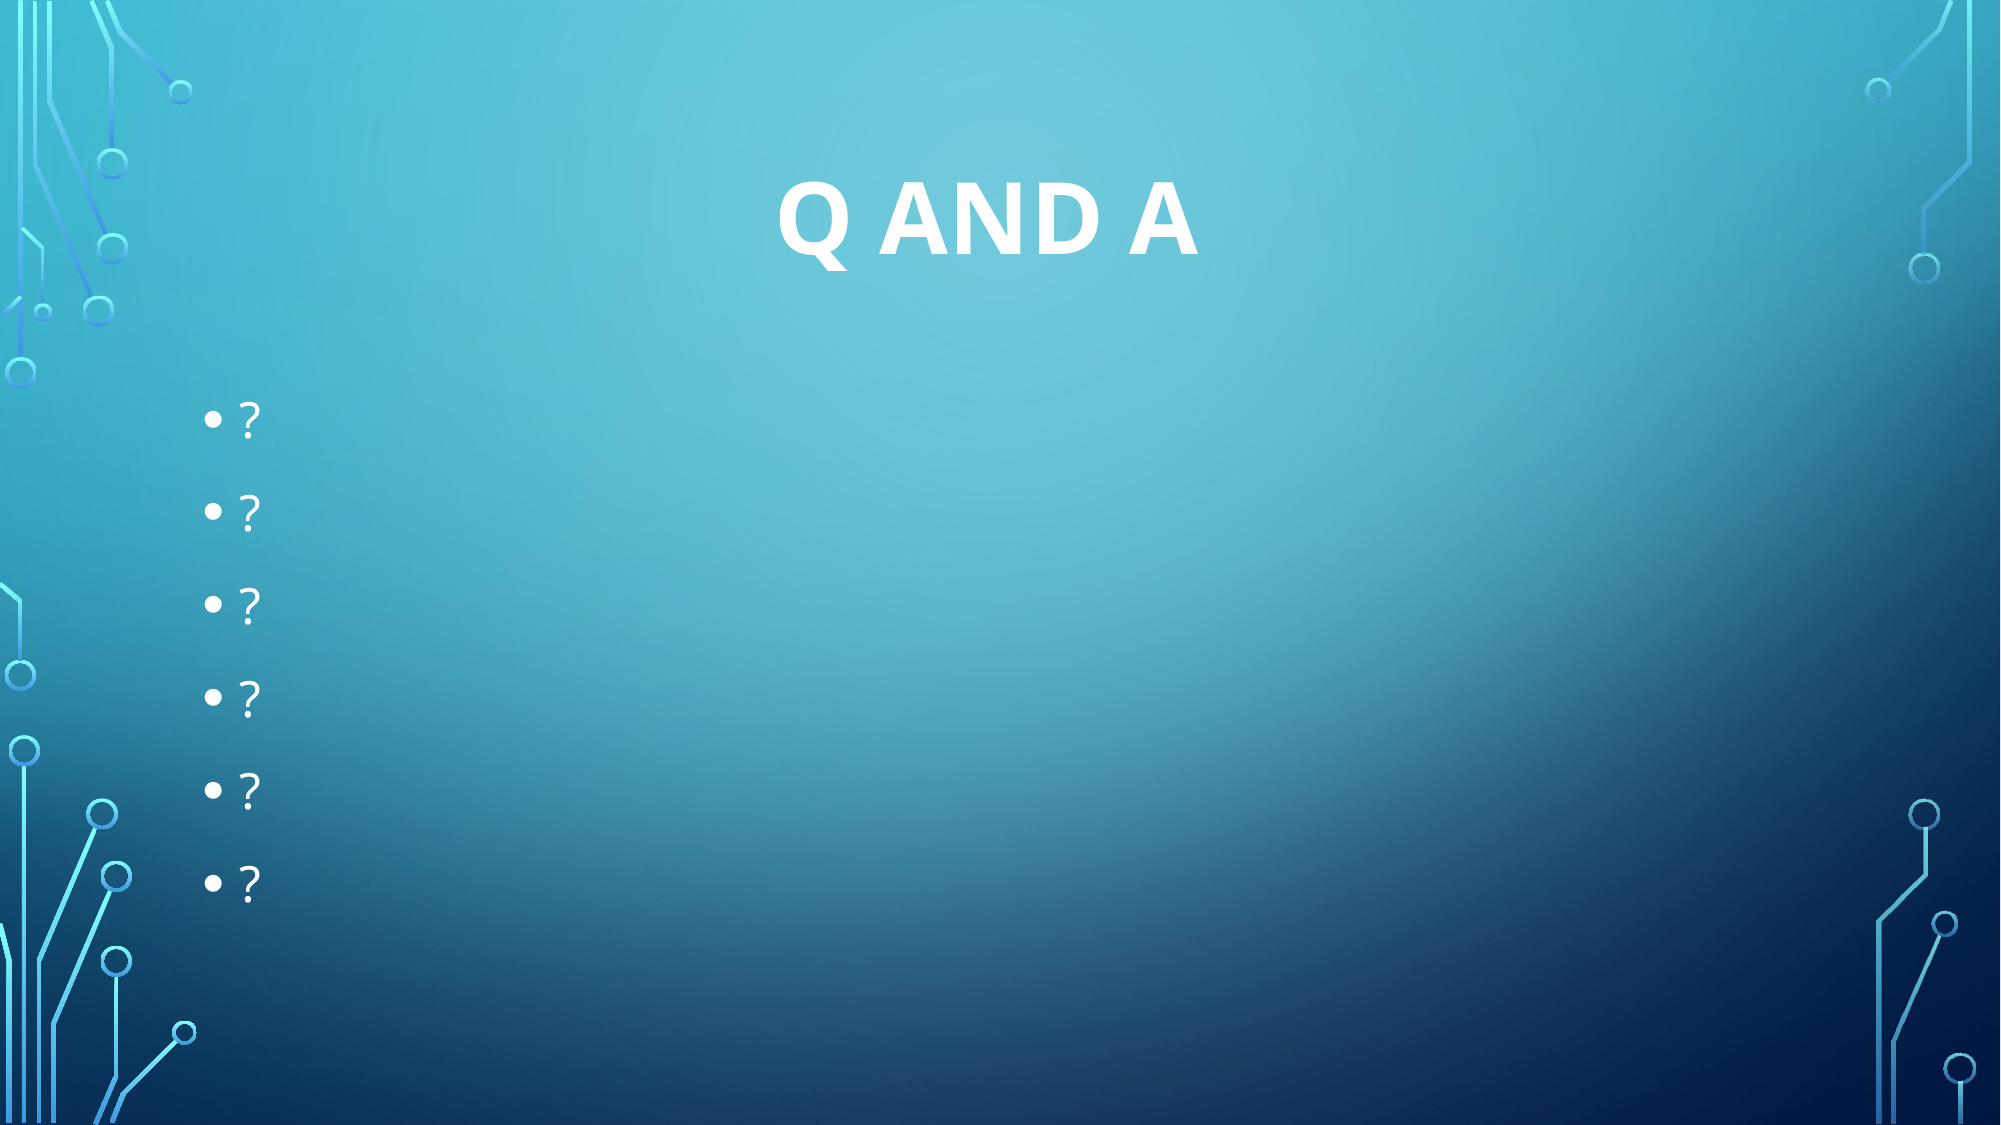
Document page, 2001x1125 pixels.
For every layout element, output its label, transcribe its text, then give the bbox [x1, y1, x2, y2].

list ? ? ? ? ? ? [187, 369, 1813, 950]
title Q and A [187, 101, 1813, 344]
